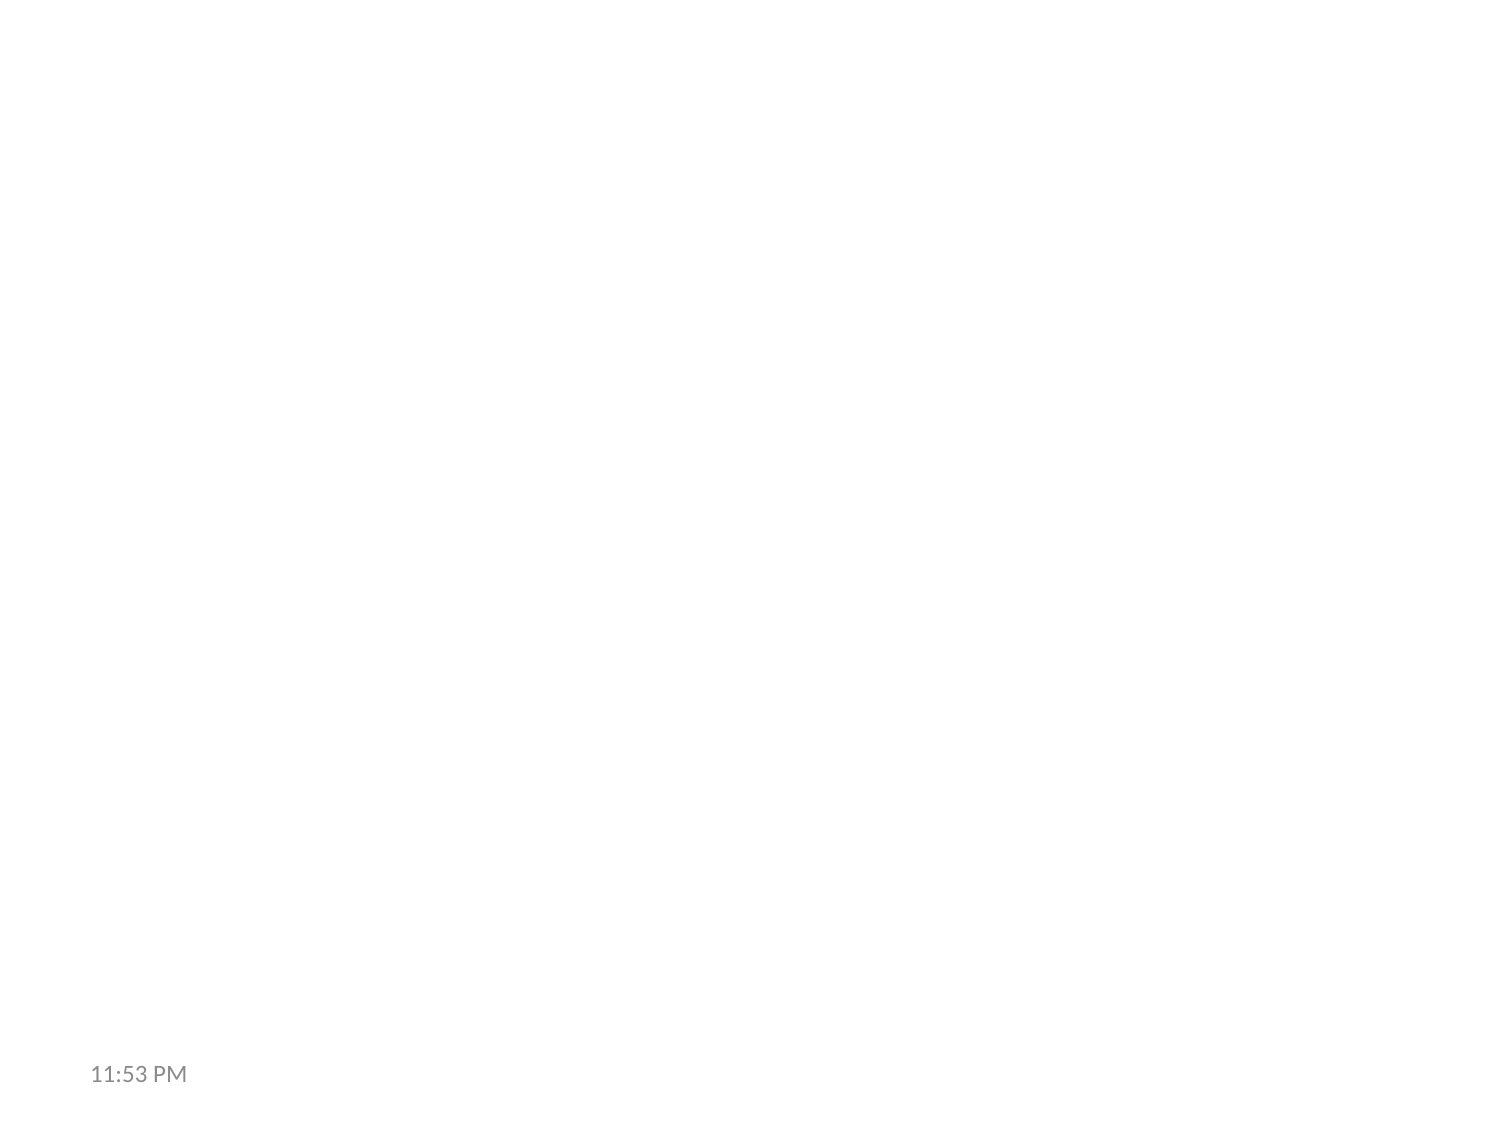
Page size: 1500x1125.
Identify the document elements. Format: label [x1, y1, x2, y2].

slide_number [75, 1042, 425, 1103]
